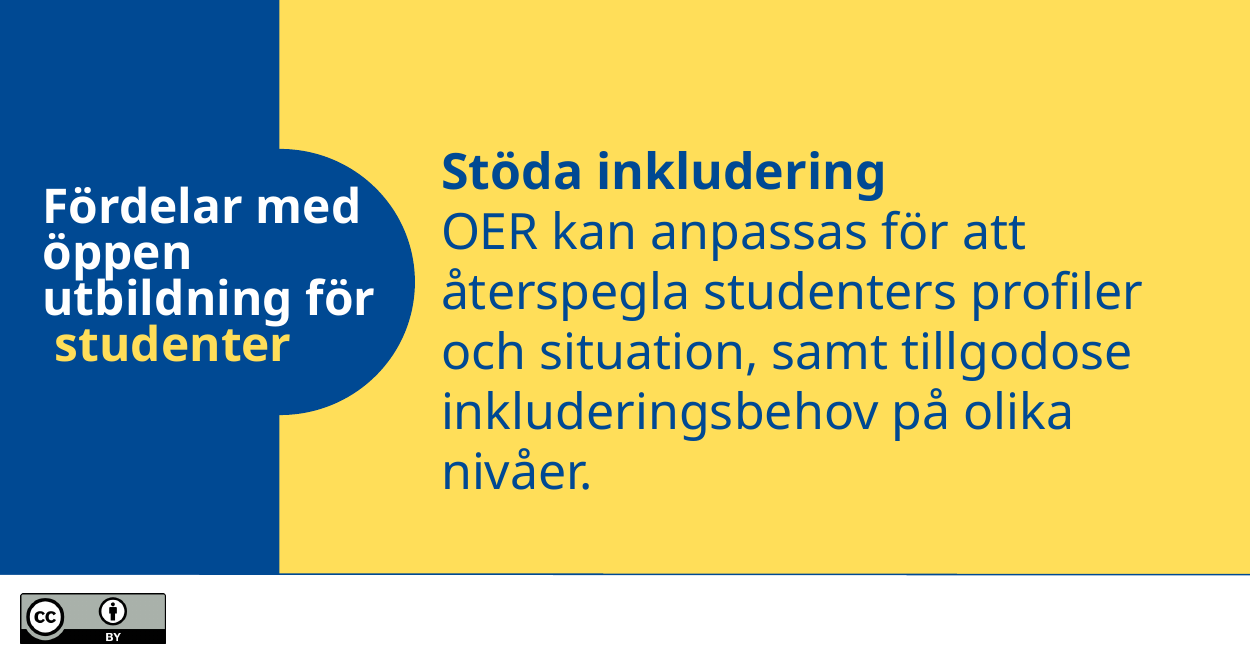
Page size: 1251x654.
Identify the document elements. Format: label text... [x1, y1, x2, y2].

text_box [0, 582, 1250, 654]
text_box Fördelar med öppen utbildning för studenter [27, 171, 392, 386]
text_box [206, 148, 355, 171]
text_box [196, 386, 365, 416]
text_box [392, 207, 415, 357]
text_box Stöda inkludering OER kan anpassas för att återspegla studenters profiler och situation, samt tillgodose inkluderingsbehov på olika nivåer. [425, 124, 1250, 515]
text_box [0, 0, 280, 573]
picture [20, 592, 166, 645]
